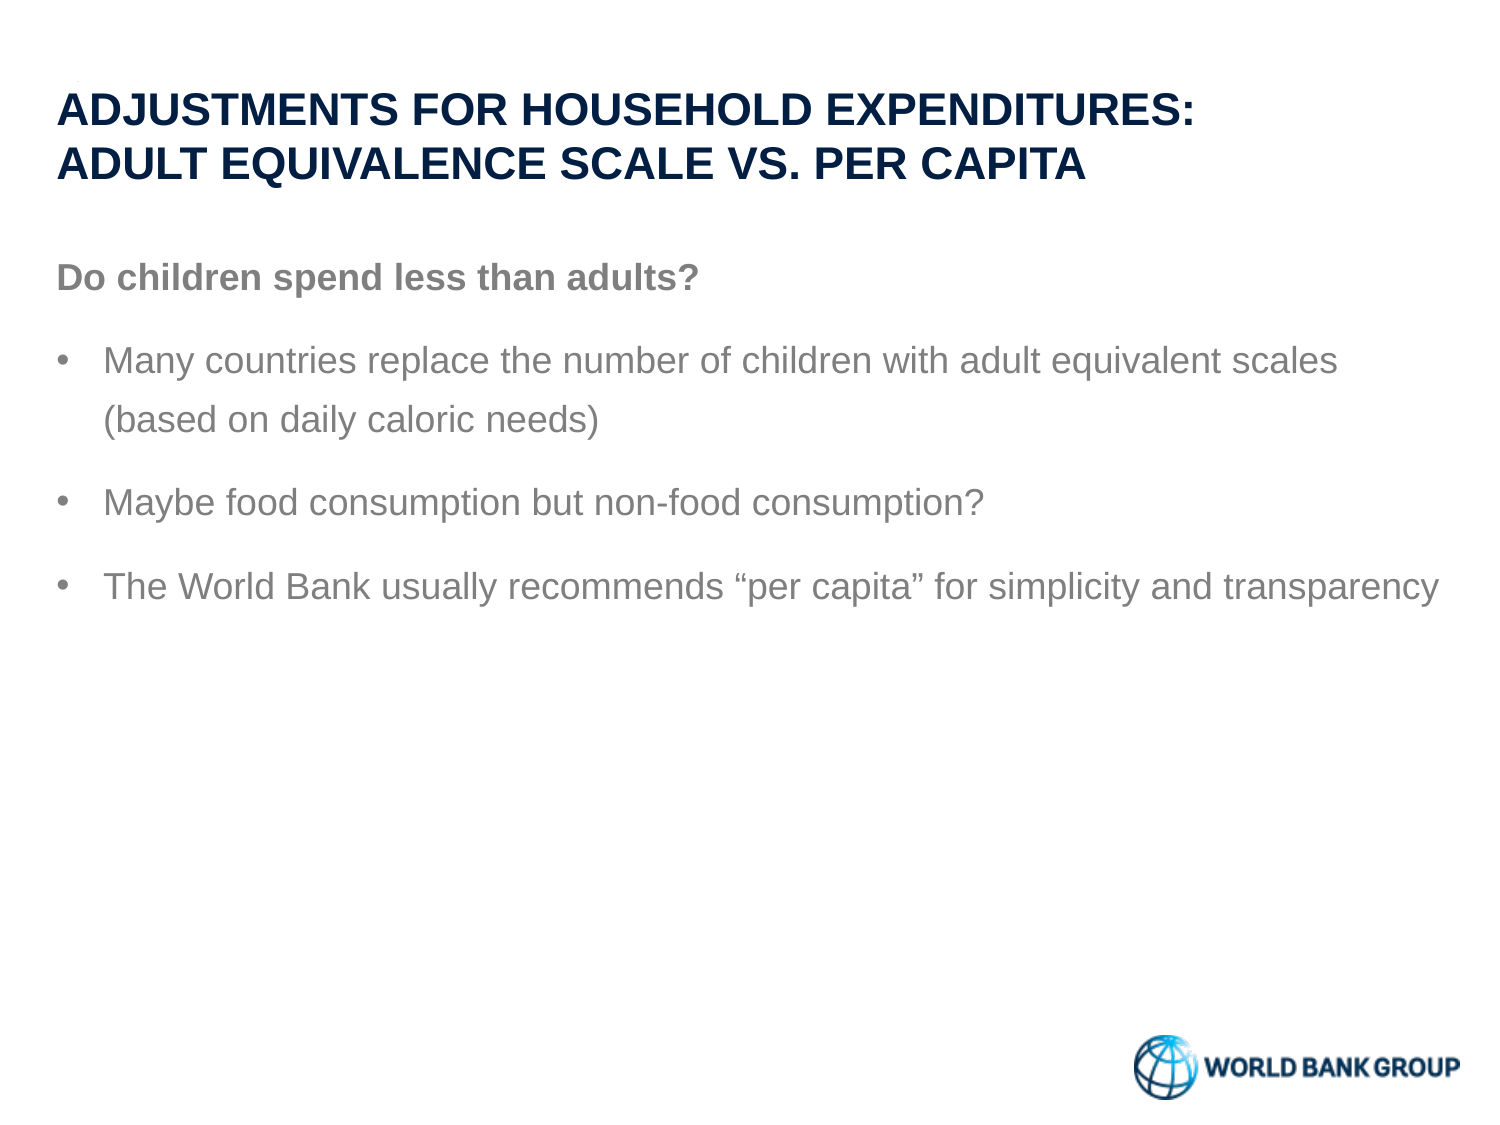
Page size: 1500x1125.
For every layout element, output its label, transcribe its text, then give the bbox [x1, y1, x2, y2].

title ADJUSTMENTS FOR HOUSEHOLD EXPENDITURES: ADULT EQUIVALENCE SCALE VS. PER CAPITA [56, 49, 1441, 219]
list Do children spend less than adults? Many countries replace the number of children with adult equivalent scales (based on daily caloric needs) Maybe food consumption but non-food consumption? The World Bank usually recommends “per capita” for simplicity and transparency [56, 239, 1442, 995]
picture [1134, 1035, 1460, 1100]
